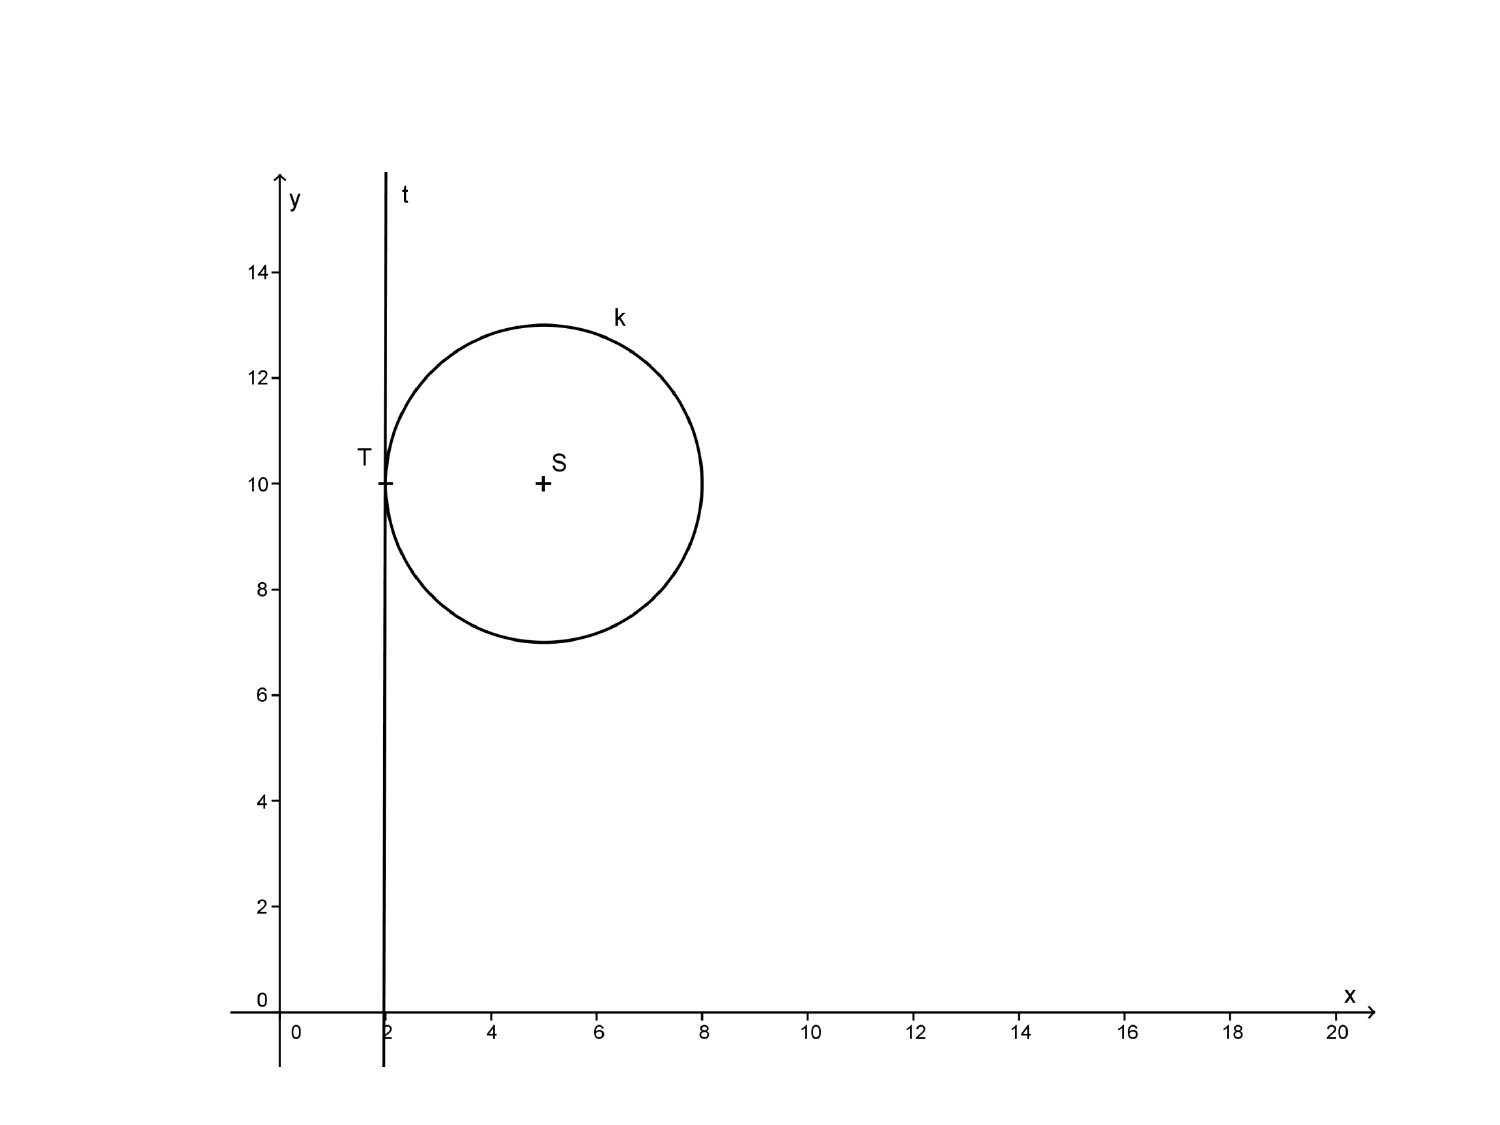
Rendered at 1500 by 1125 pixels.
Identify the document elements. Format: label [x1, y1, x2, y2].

list [229, 172, 1377, 1067]
